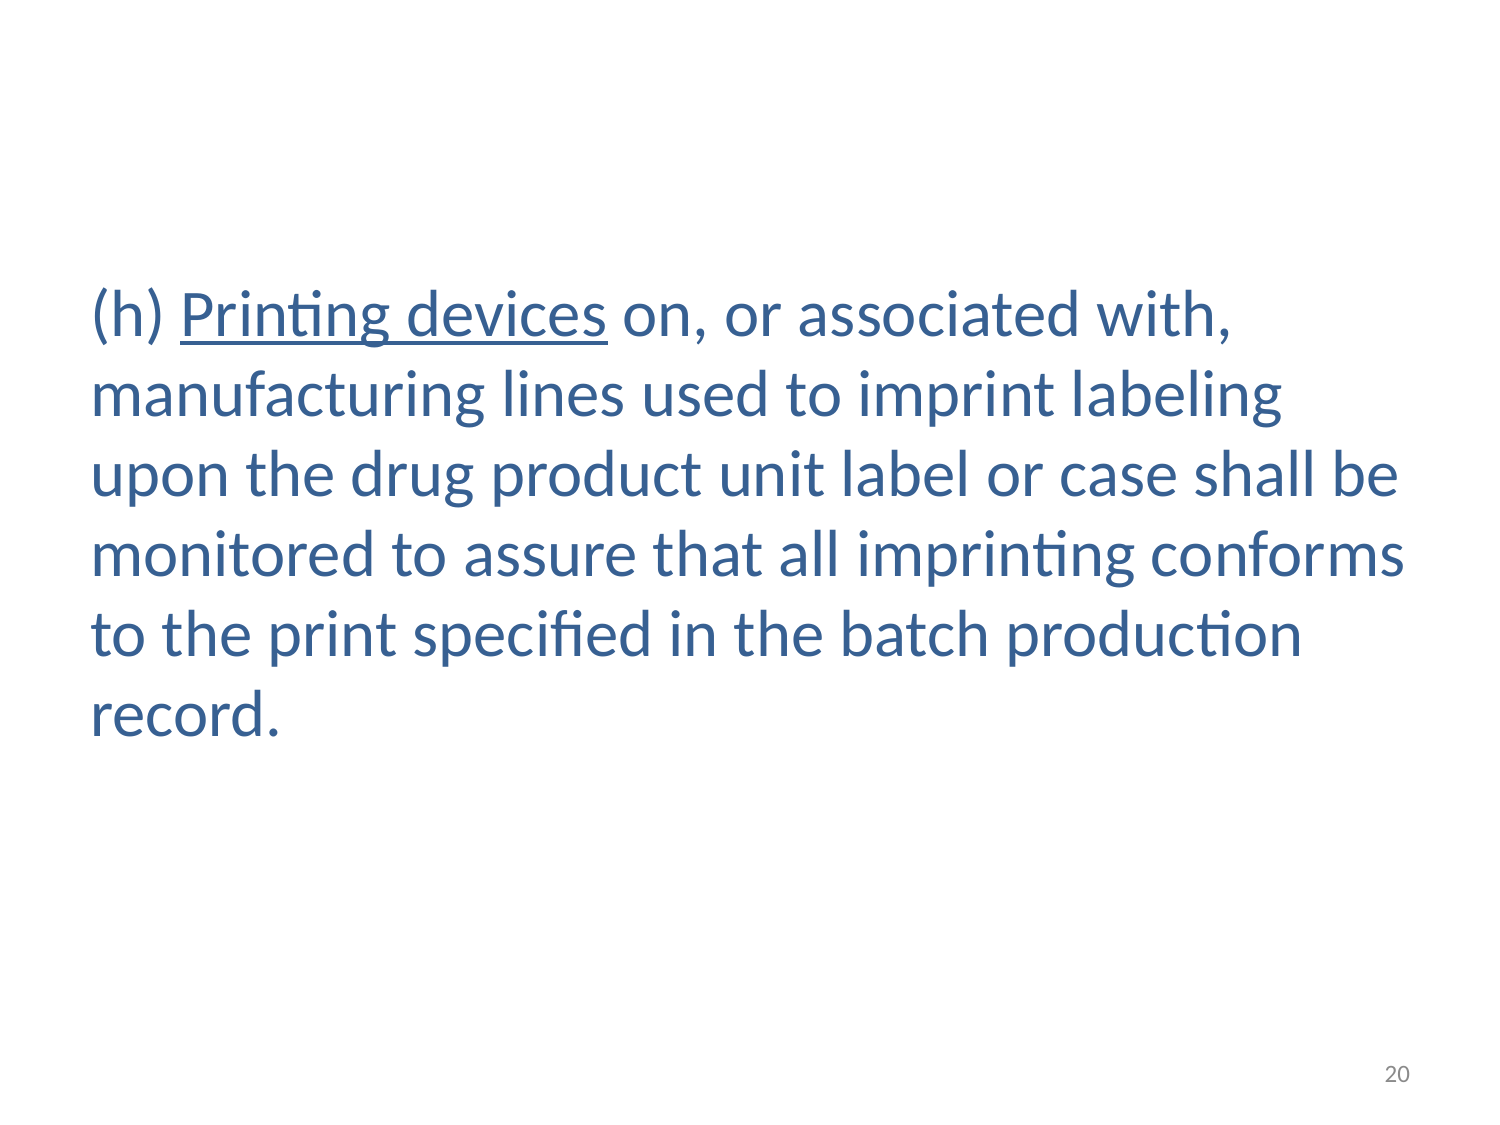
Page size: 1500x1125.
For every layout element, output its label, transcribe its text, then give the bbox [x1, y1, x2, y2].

list (h) Printing devices on, or associated with, manufacturing lines used to imprint labeling upon the drug product unit label or case shall be monitored to assure that all imprinting conforms to the print specified in the batch production record. [75, 262, 1425, 1005]
slide_number 20 [1074, 1042, 1425, 1103]
